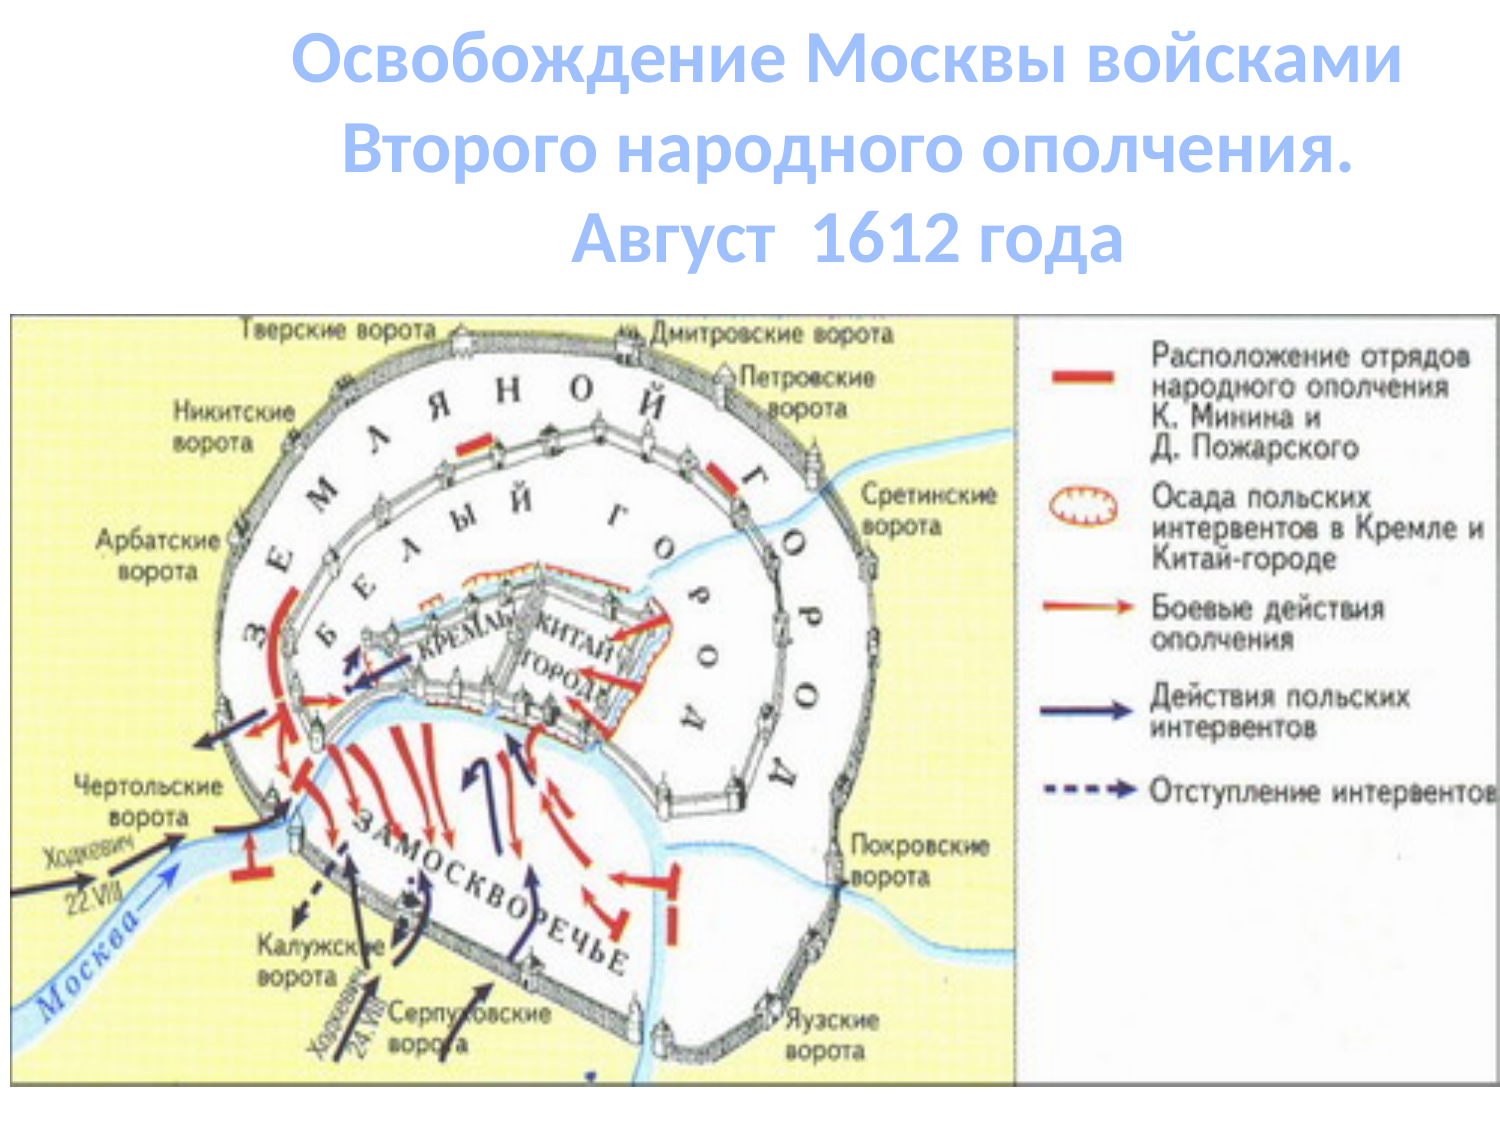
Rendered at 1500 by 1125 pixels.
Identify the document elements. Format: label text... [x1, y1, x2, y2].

picture [10, 314, 1500, 1087]
text_box Освобождение Москвы войсками Второго народного ополчения. Август 1612 года [197, 0, 1500, 285]
